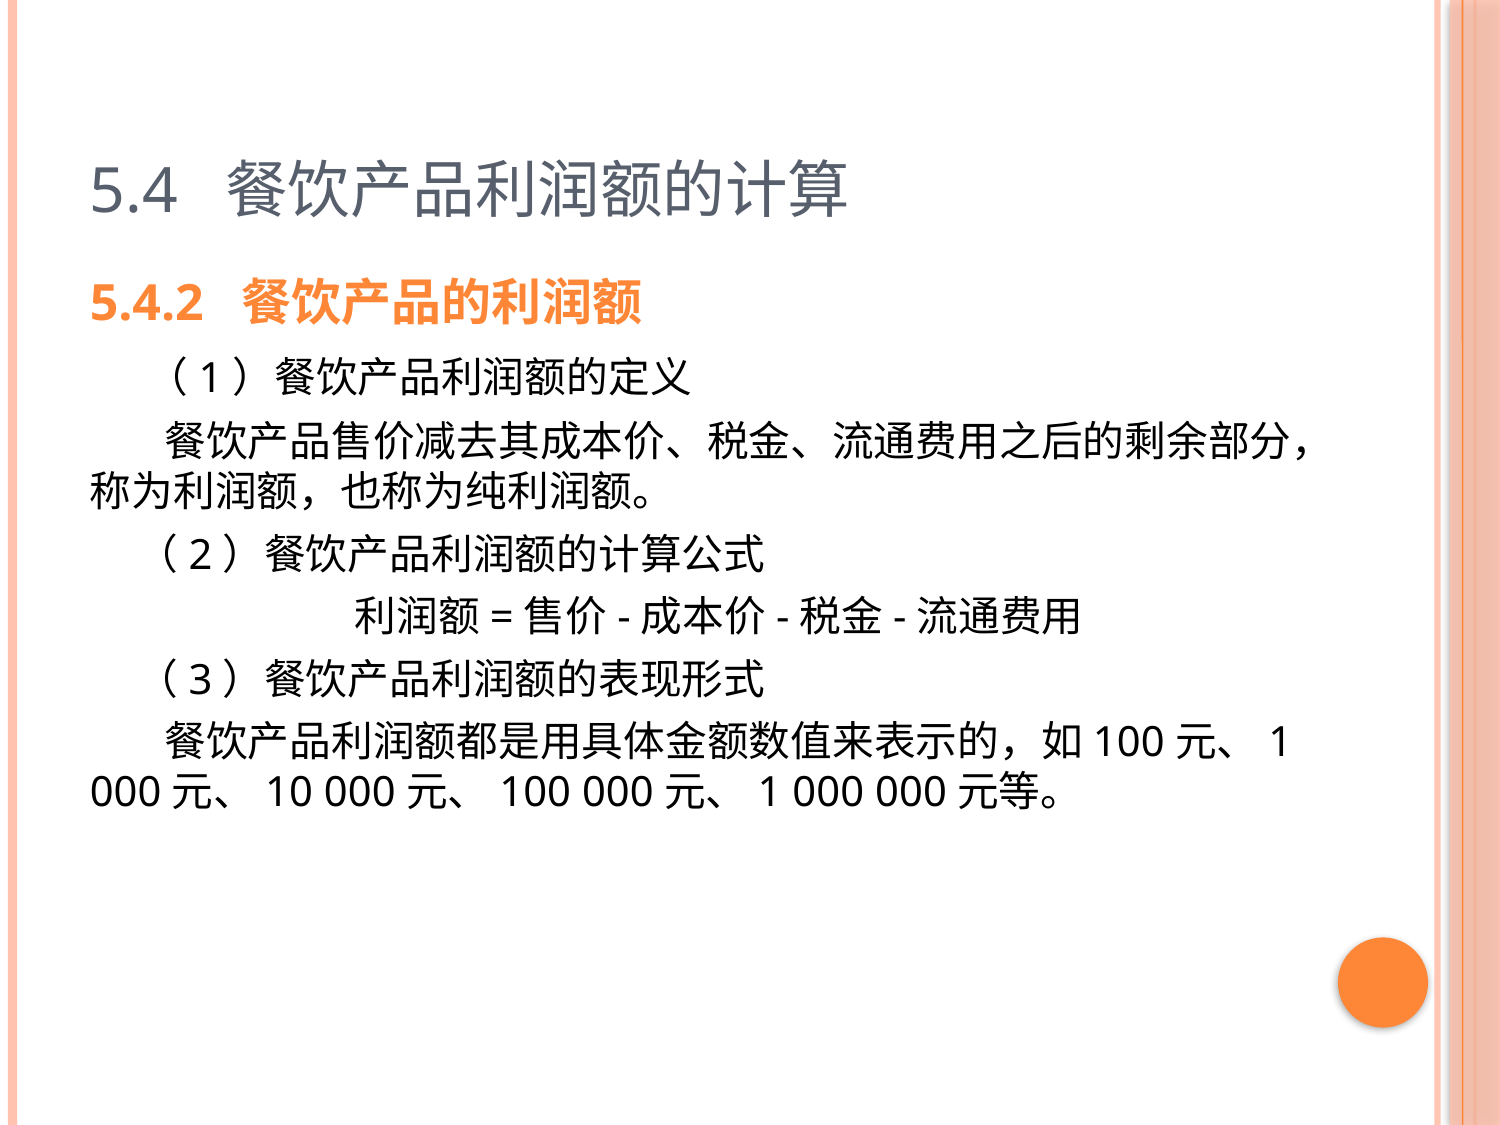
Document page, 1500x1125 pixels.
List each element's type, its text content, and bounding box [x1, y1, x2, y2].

list 5.4.2 餐饮产品的利润额 （1）餐饮产品利润额的定义 餐饮产品售价减去其成本价、税金、流通费用之后的剩余部分，称为利润额，也称为纯利润额。 （2）餐饮产品利润额的计算公式 利润额=售价-成本价-税金-流通费用 （3）餐饮产品利润额的表现形式 餐饮产品利润额都是用具体金额数值来表示的，如100元、1 000元、10 000元、100 000元、1 000 000元等。 [74, 262, 1364, 1063]
title 5.4 餐饮产品利润额的计算 [75, 45, 1300, 233]
